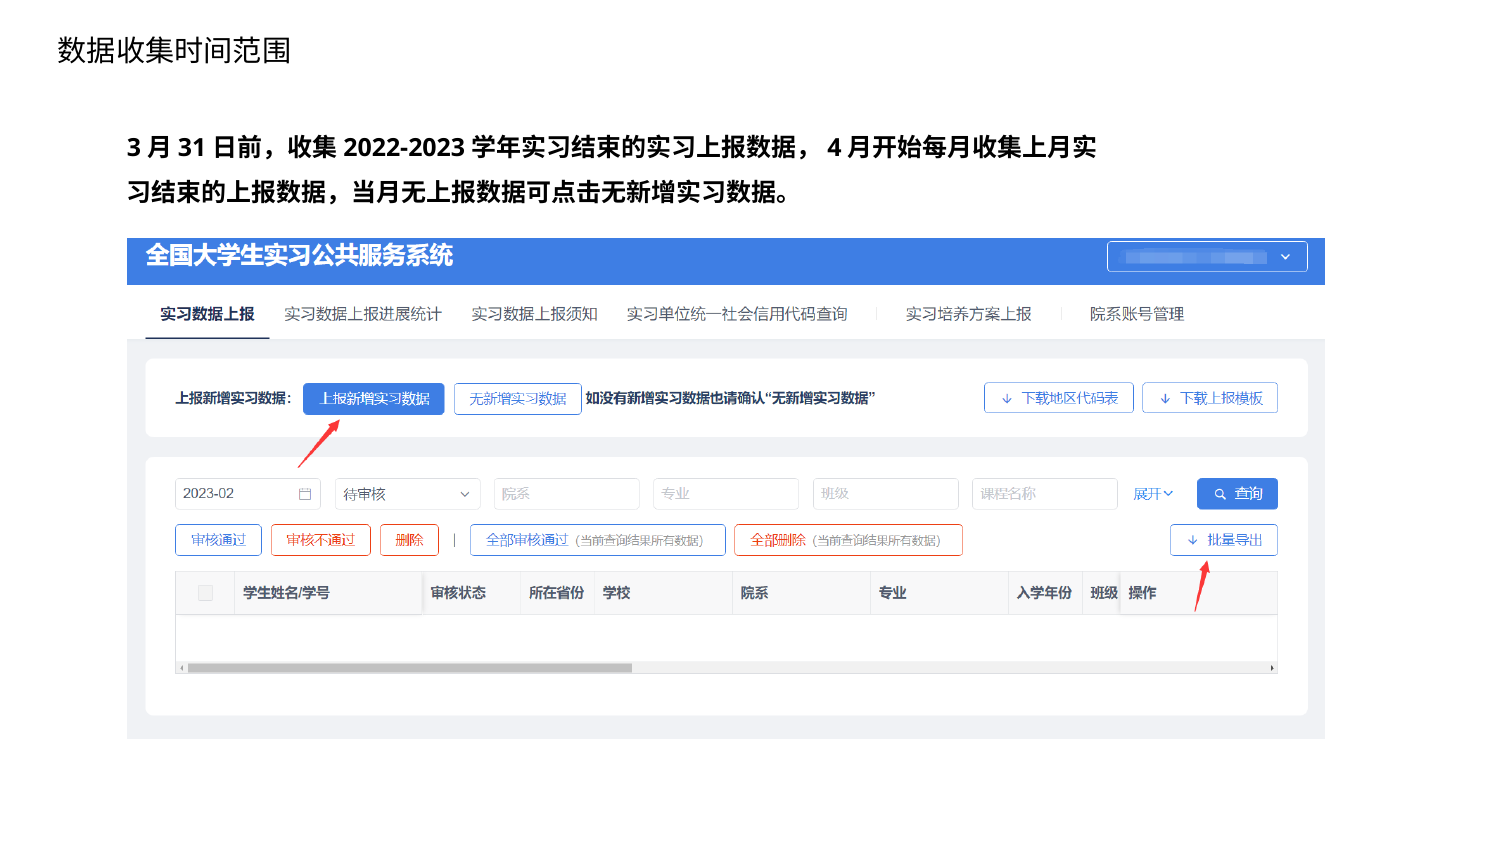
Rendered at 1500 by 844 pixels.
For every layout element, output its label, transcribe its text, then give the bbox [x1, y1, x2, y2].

title 数据收集时间范围 [42, 11, 939, 77]
text_box 3月31日前，收集2022-2023学年实习结束的实习上报数据，4月开始每月收集上月实习结束的上报数据，当月无上报数据可点击无新增实习数据。 [112, 109, 1125, 228]
picture [127, 238, 1325, 740]
